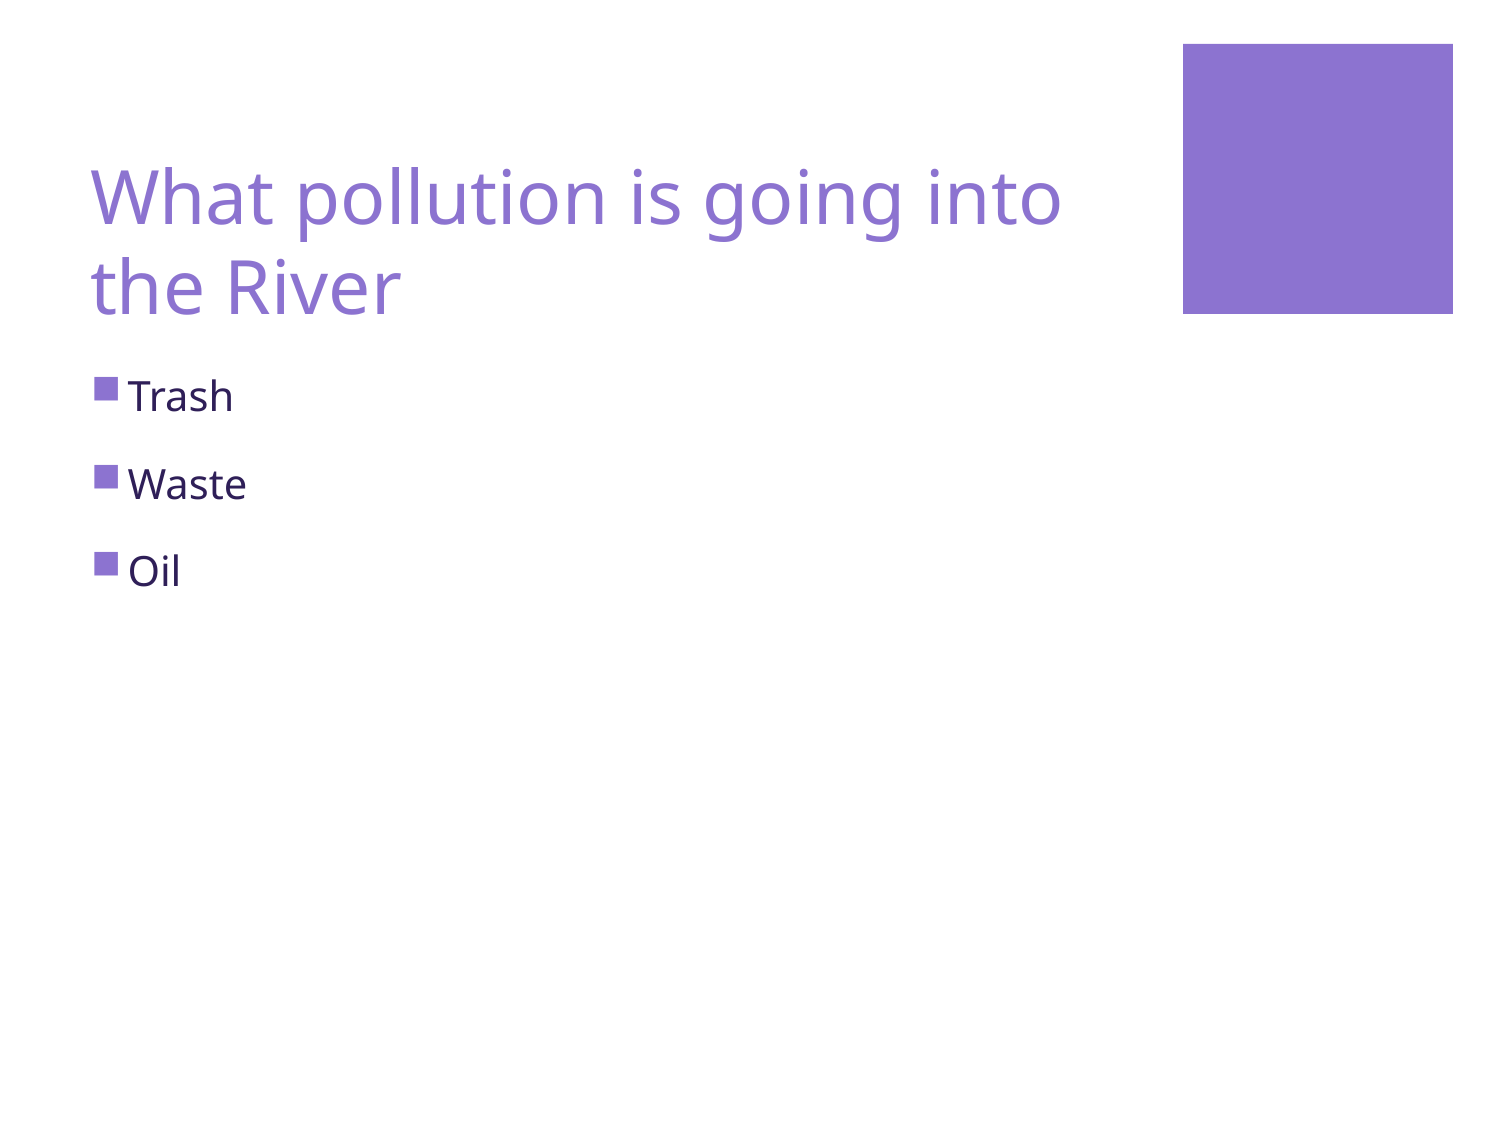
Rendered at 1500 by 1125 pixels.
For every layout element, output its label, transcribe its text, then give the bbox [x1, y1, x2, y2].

title What pollution is going into the River [75, 149, 1143, 338]
list Trash Waste Oil [75, 362, 1143, 1005]
